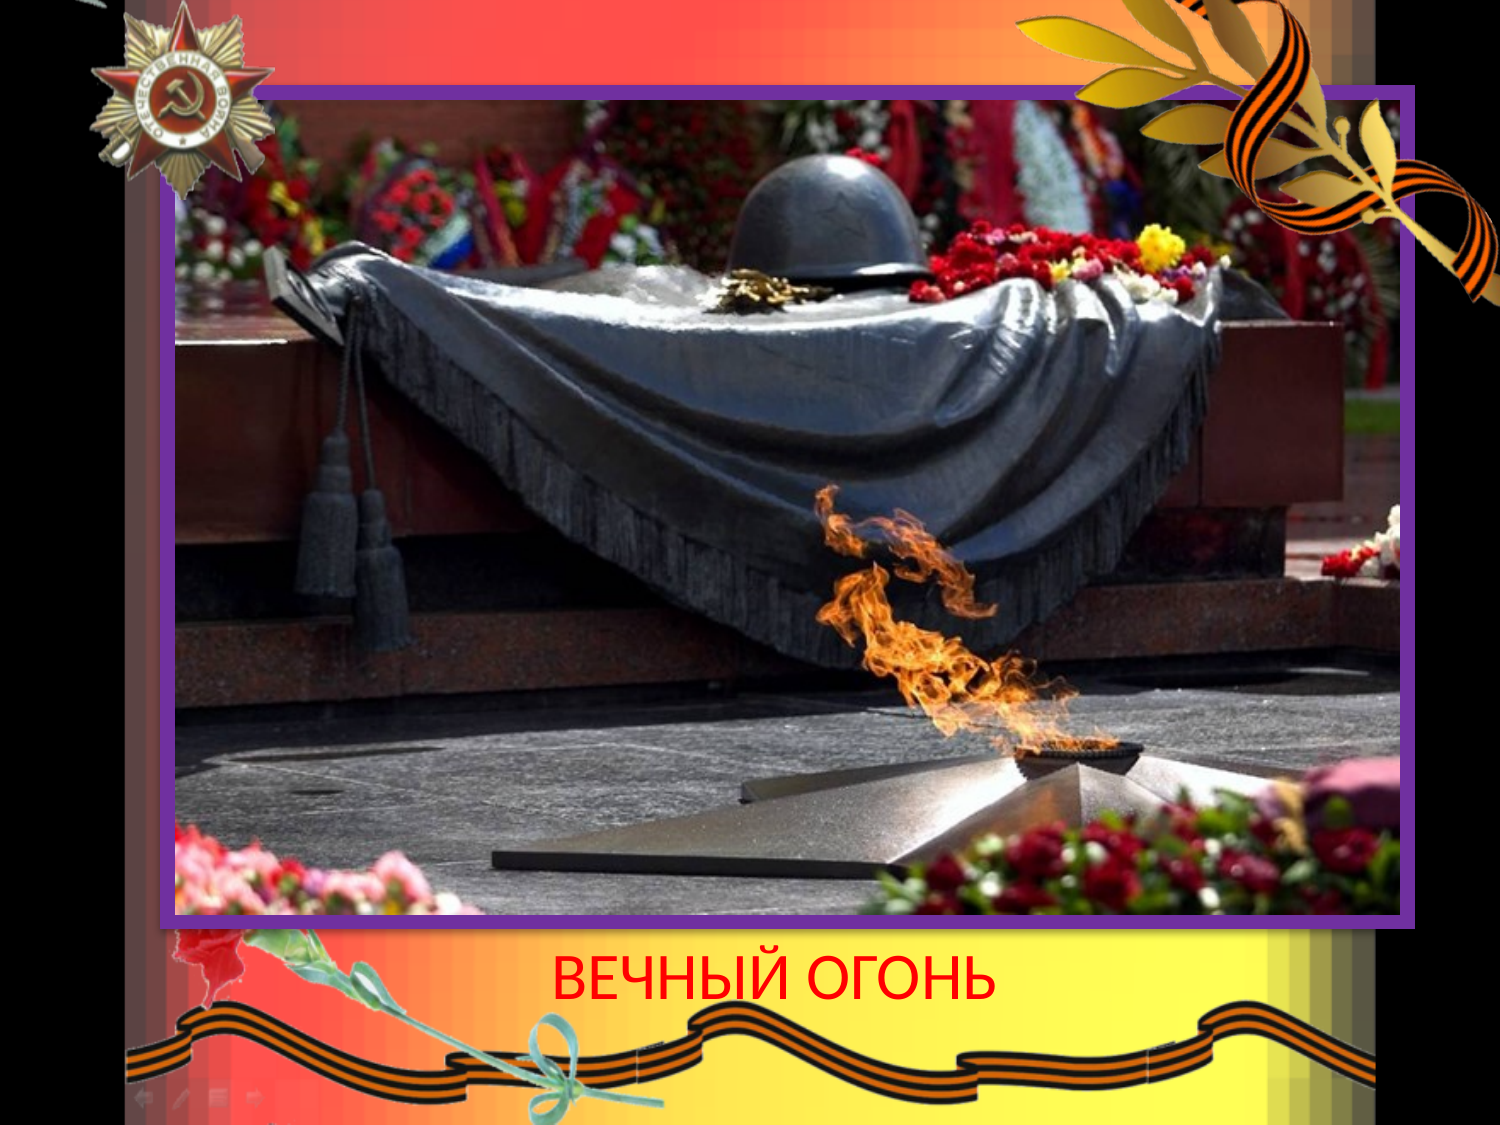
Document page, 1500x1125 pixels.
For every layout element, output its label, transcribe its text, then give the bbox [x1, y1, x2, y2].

picture [0, 0, 1500, 1125]
subtitle ВЕЧНЫЙ ОГОНЬ [249, 939, 1300, 1075]
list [174, 99, 1401, 915]
